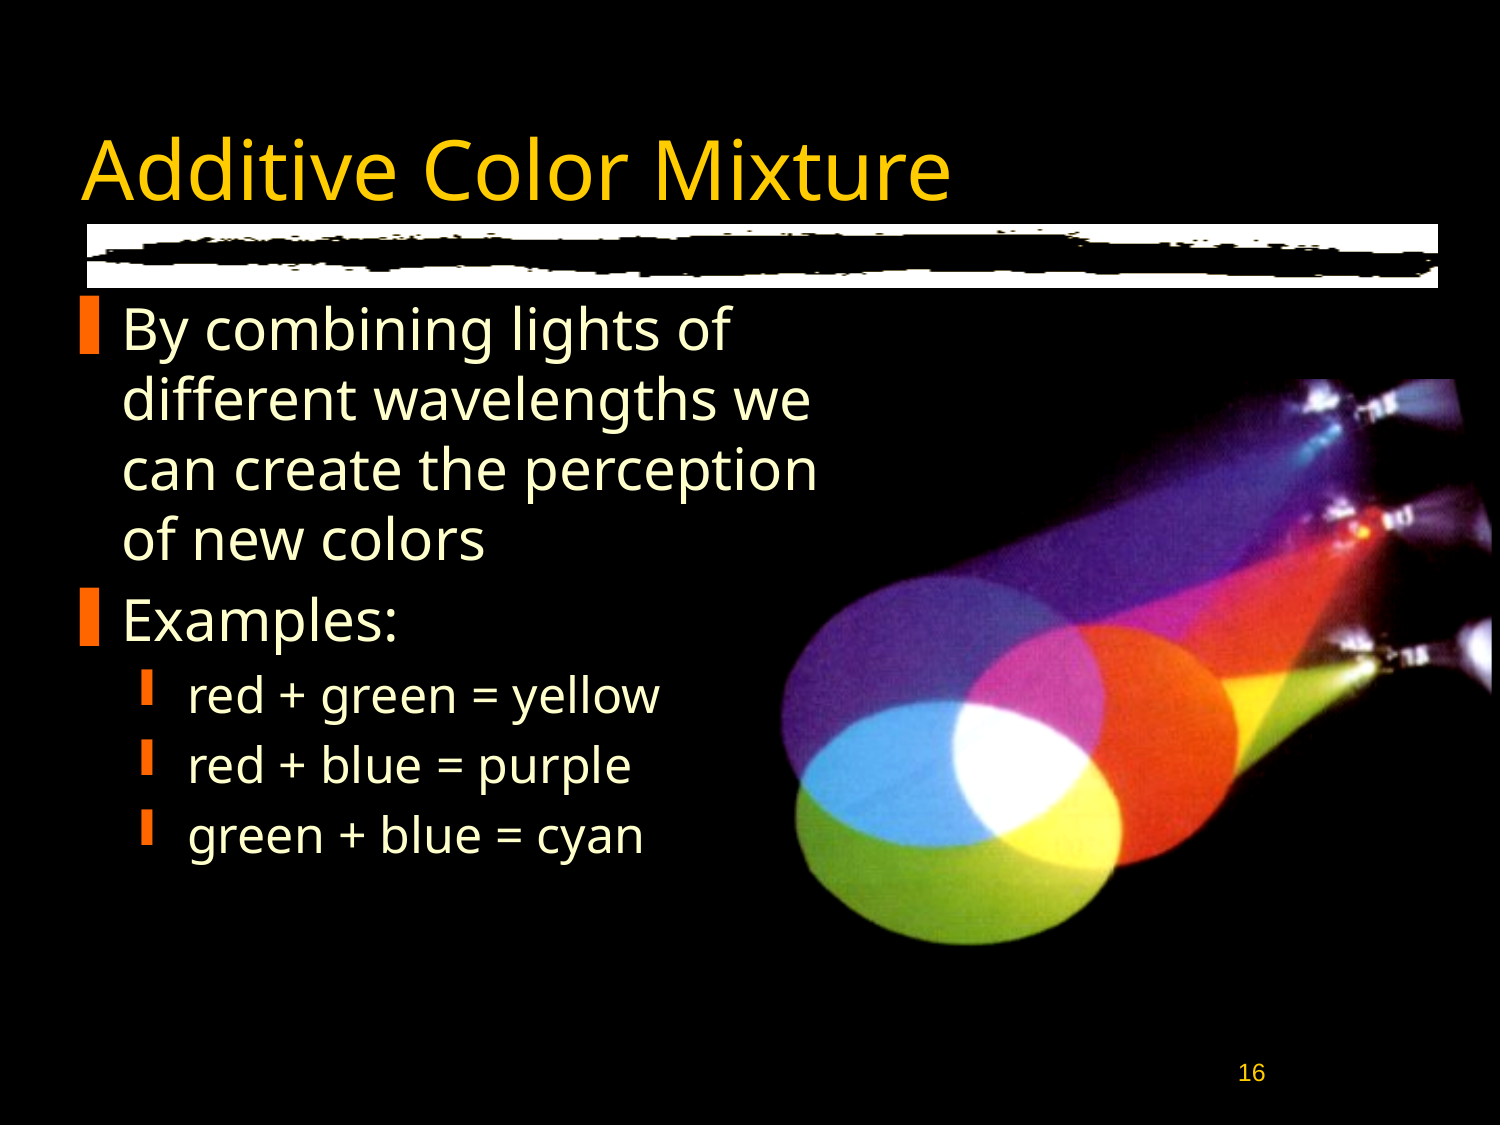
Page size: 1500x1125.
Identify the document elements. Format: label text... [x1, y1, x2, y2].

list By combining lights of different wavelengths we can create the perception of new colors Examples: red + green = yellow red + blue = purple green + blue = cyan [49, 284, 838, 1051]
picture [774, 378, 1492, 951]
title Additive Color Mixture [66, 37, 1342, 226]
